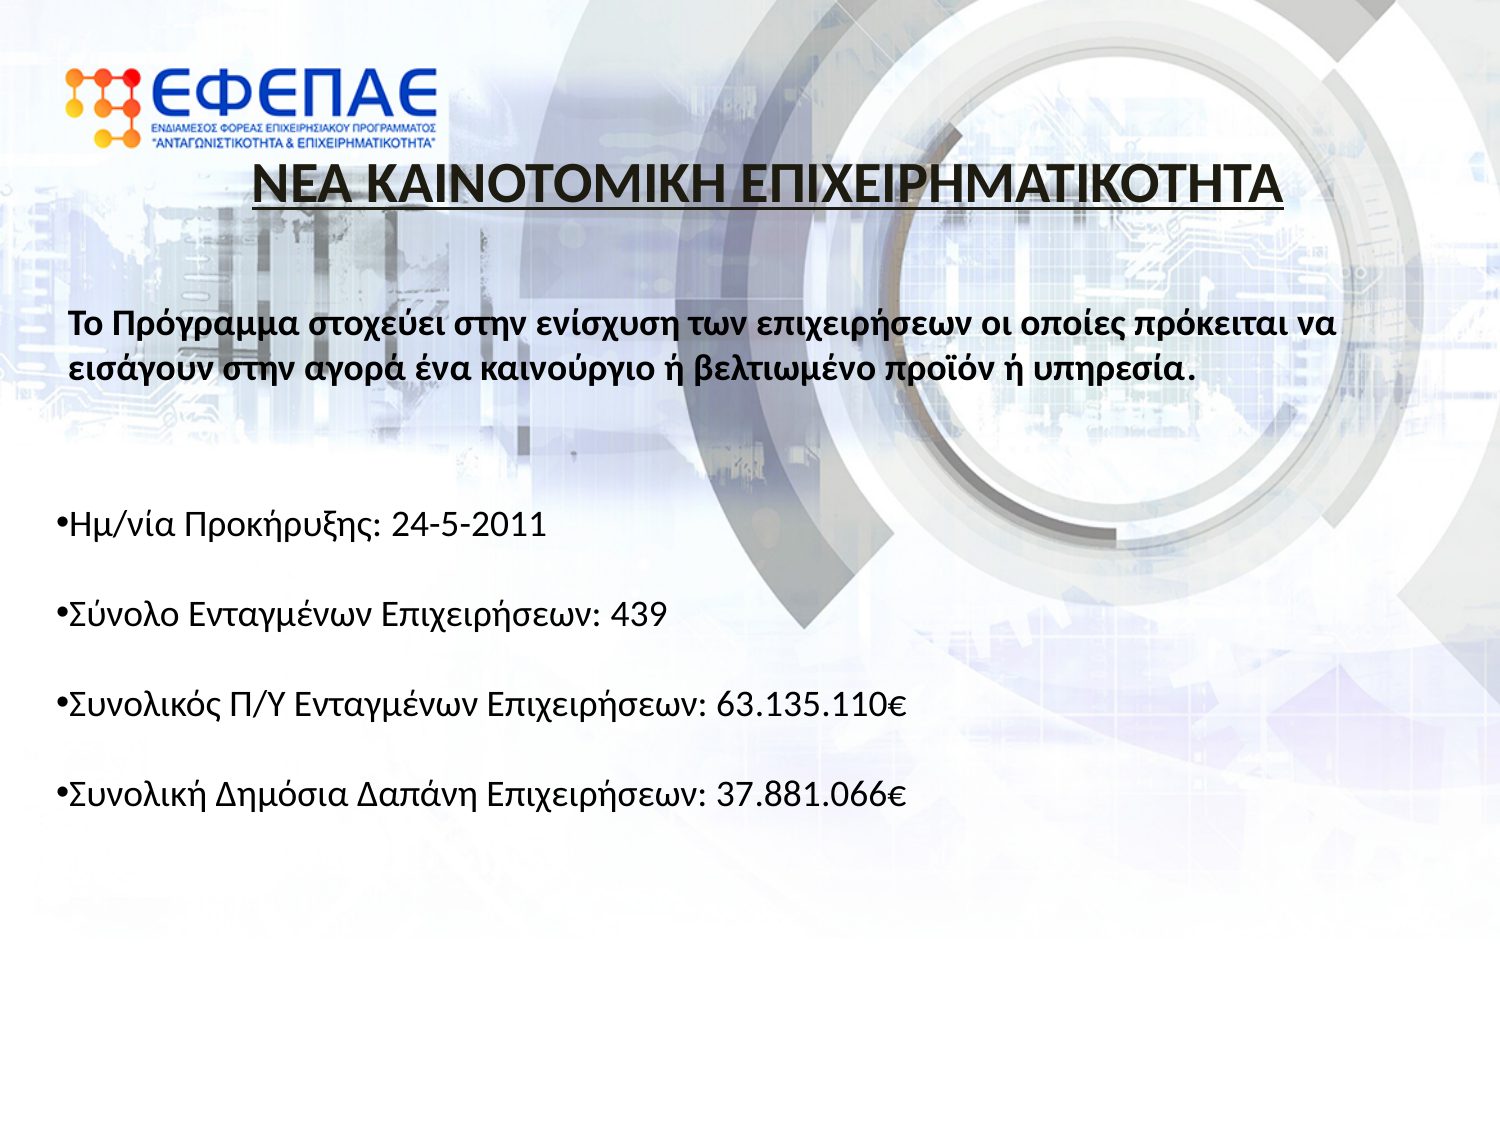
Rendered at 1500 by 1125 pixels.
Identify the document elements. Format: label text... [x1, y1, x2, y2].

text_box Ημ/νία Προκήρυξης: 24-5-2011 Σύνολο Ενταγμένων Επιχειρήσεων: 439 Συνολικός Π/Υ Ενταγμένων Επιχειρήσεων: 63.135.110€ Συνολική Δημόσια Δαπάνη Επιχειρήσεων: 37.881.066€ [41, 491, 1447, 867]
text_box ΝΕΑ ΚΑΙΝΟΤΟΜΙΚΗ ΕΠΙΧΕΙΡΗΜΑΤΙΚΟΤΗΤΑ [76, 137, 1459, 222]
picture [0, 0, 1500, 1125]
text_box Το Πρόγραμμα στοχεύει στην ενίσχυση των επιχειρήσεων οι οποίες πρόκειται να εισάγουν στην αγορά ένα καινούργιο ή βελτιωμένο προϊόν ή υπηρεσία. [53, 290, 1400, 396]
